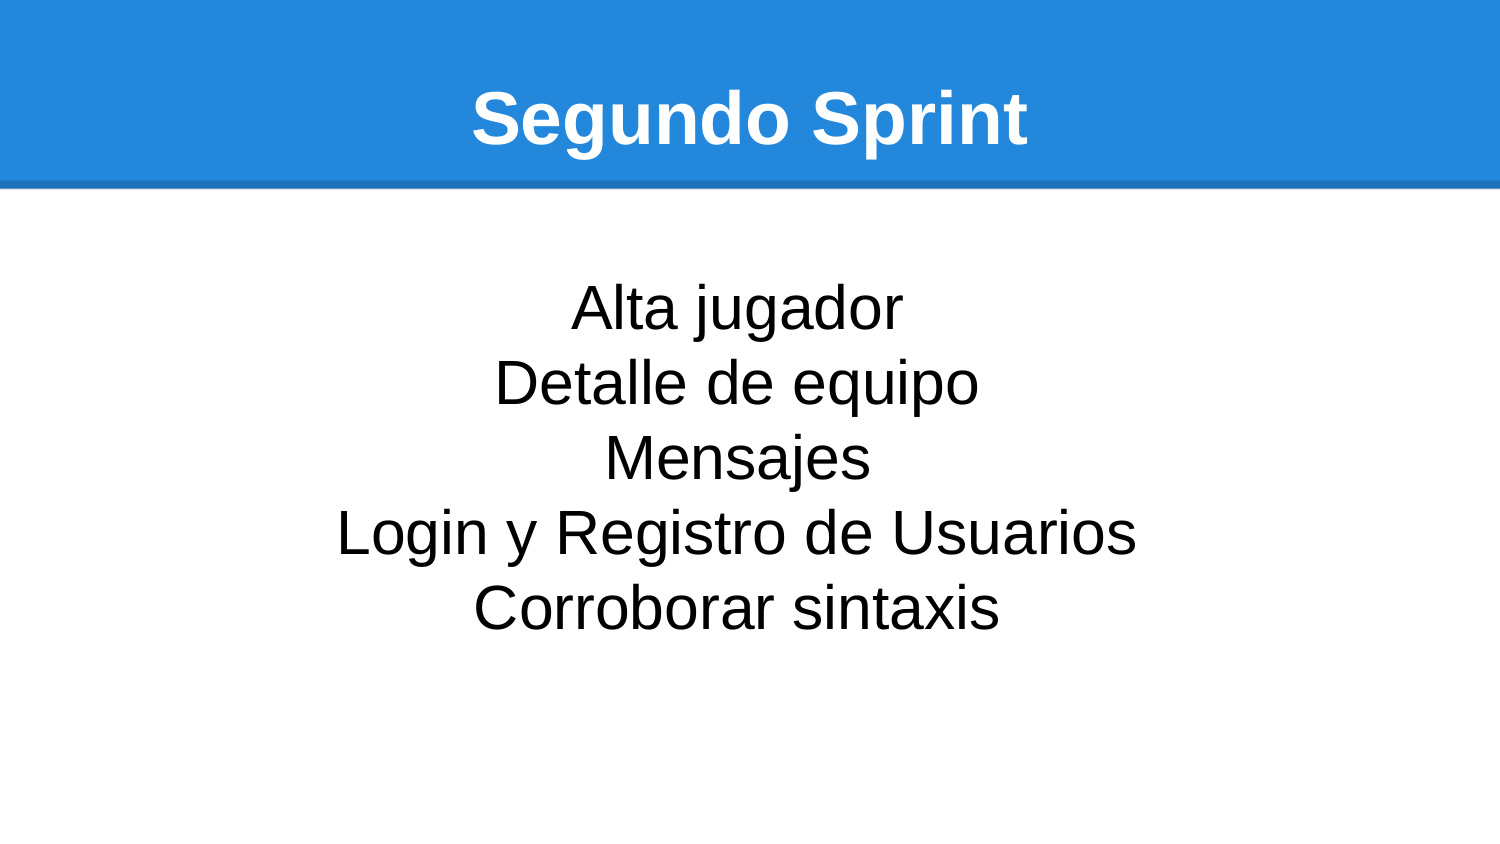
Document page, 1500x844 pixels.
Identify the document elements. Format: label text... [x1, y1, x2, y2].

list Alta jugador Detalle de equipo Mensajes Login y Registro de Usuarios Corroborar sintaxis [62, 252, 1413, 760]
title Segundo Sprint [75, 33, 1425, 175]
